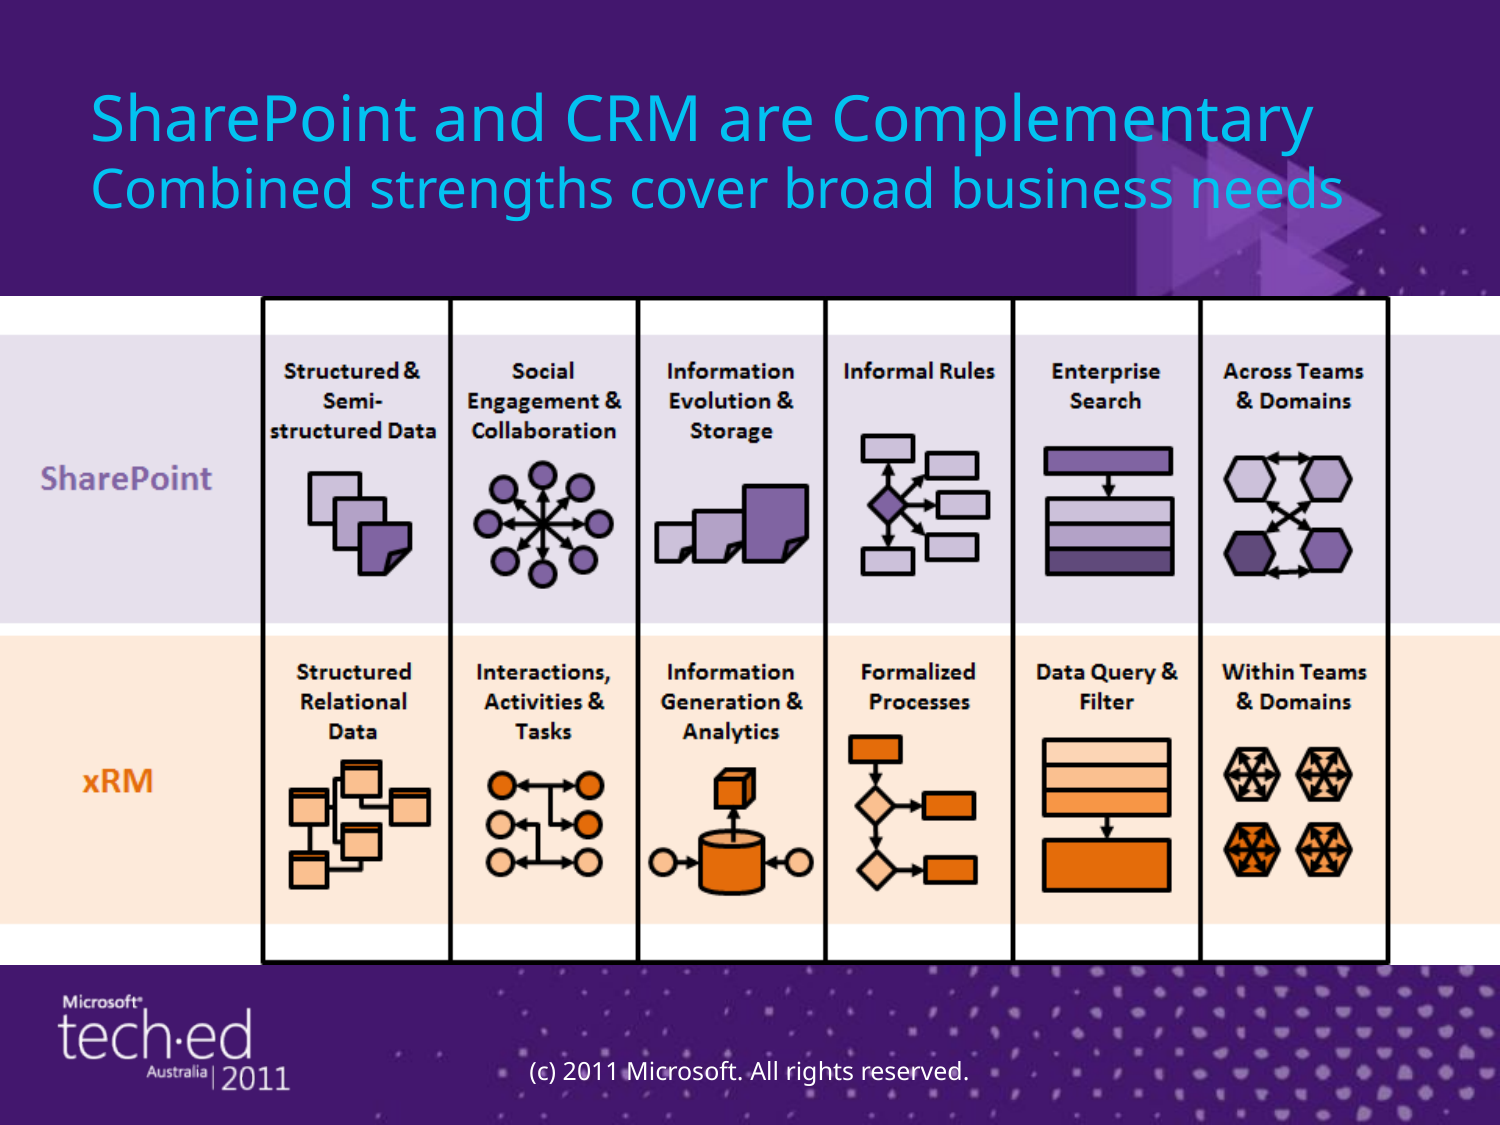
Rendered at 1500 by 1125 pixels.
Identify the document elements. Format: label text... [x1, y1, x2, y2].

footer (c) 2011 Microsoft. All rights reserved. [512, 1042, 988, 1103]
title SharePoint and CRM are Complementary Combined strengths cover broad business needs [75, 54, 1425, 243]
picture [0, 0, 1500, 1125]
